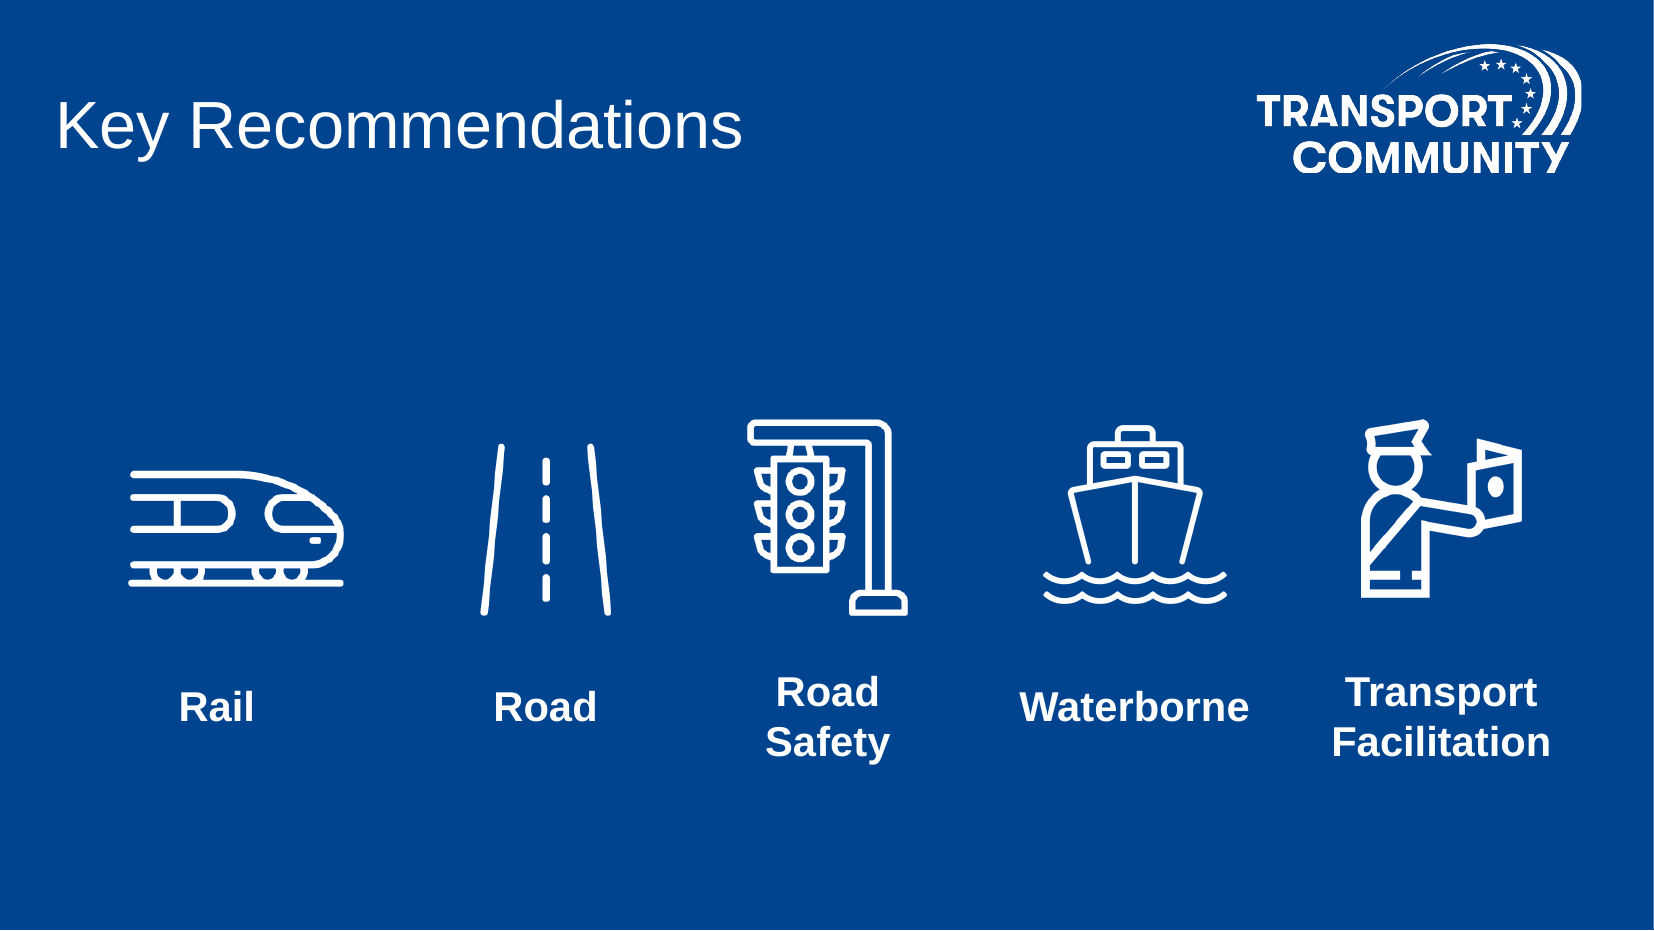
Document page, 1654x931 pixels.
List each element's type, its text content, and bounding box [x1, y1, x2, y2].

text_box Road [491, 669, 600, 740]
text_box Road Safety [761, 679, 895, 750]
text_box Rail [163, 669, 271, 740]
text_box Waterborne [1011, 669, 1259, 740]
text_box Transport Facilitation [1317, 679, 1566, 750]
text_box Key Recommendations [0, 43, 825, 199]
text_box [128, 419, 1522, 617]
